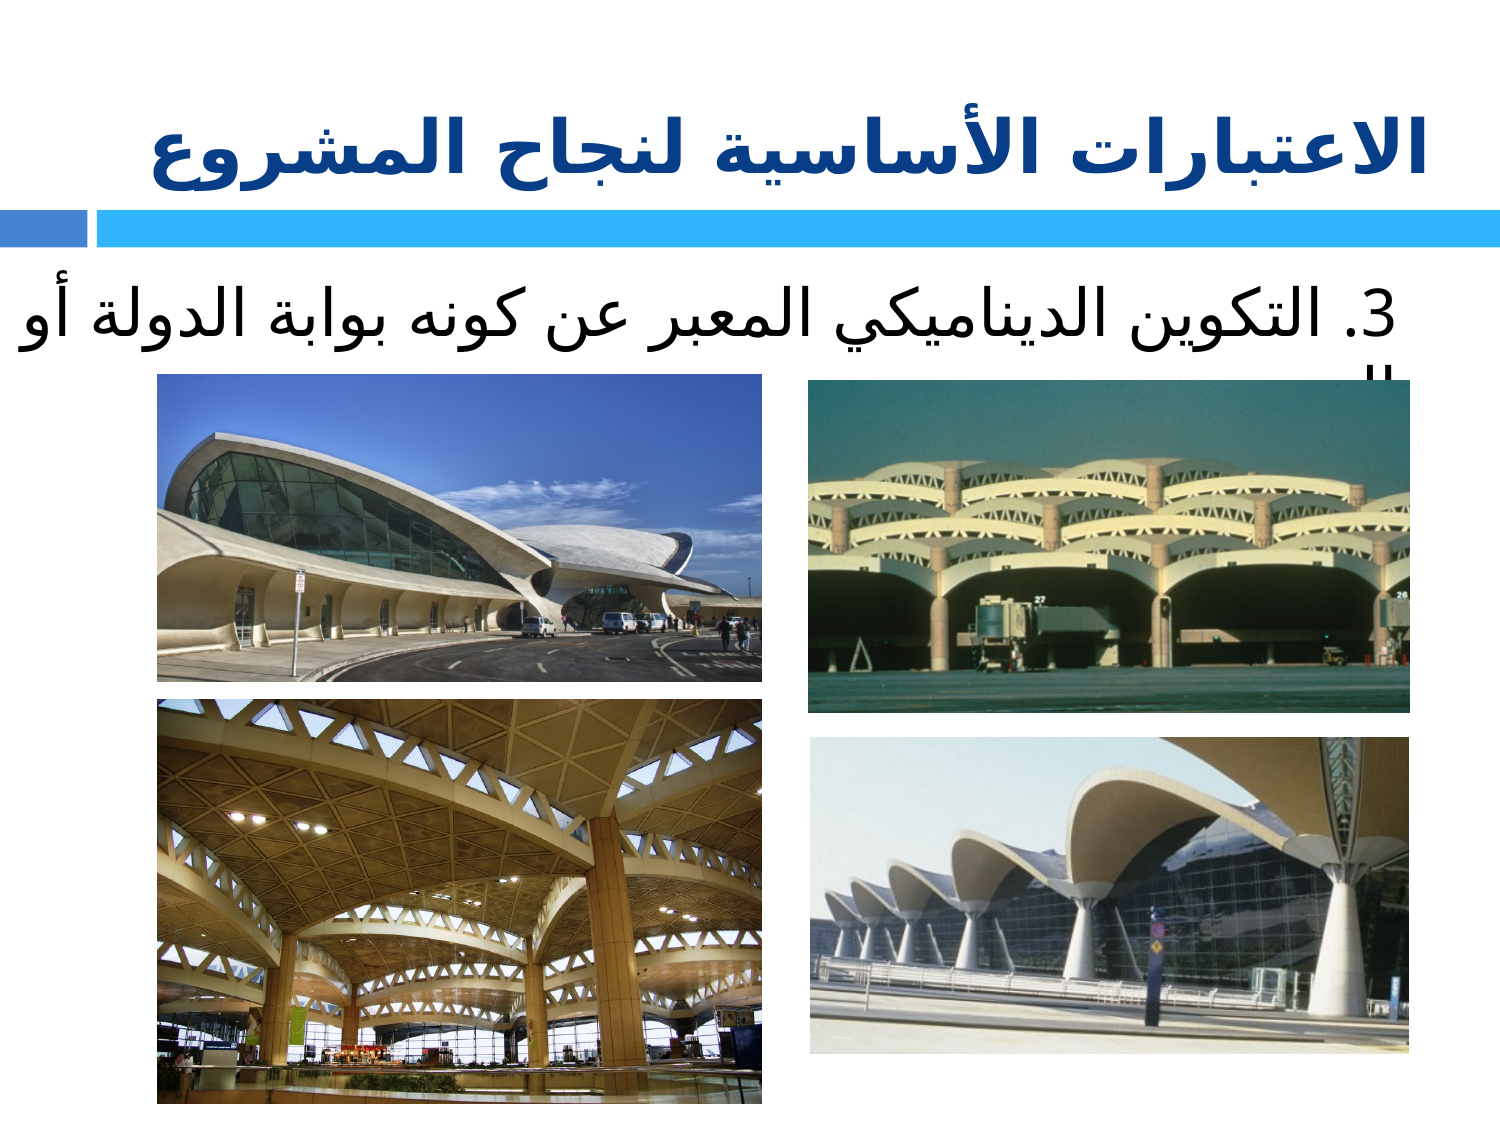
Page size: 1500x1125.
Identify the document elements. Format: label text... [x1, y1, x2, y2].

picture [157, 699, 762, 1105]
picture [809, 737, 1410, 1055]
text_box الاعتبارات الأساسية لنجاح المشروع [109, 62, 1447, 225]
text_box 3. التكوين الديناميكي المعبر عن كونه بوابة الدولة أو المدينة. [0, 262, 1413, 438]
picture [807, 380, 1410, 713]
picture [157, 374, 762, 682]
